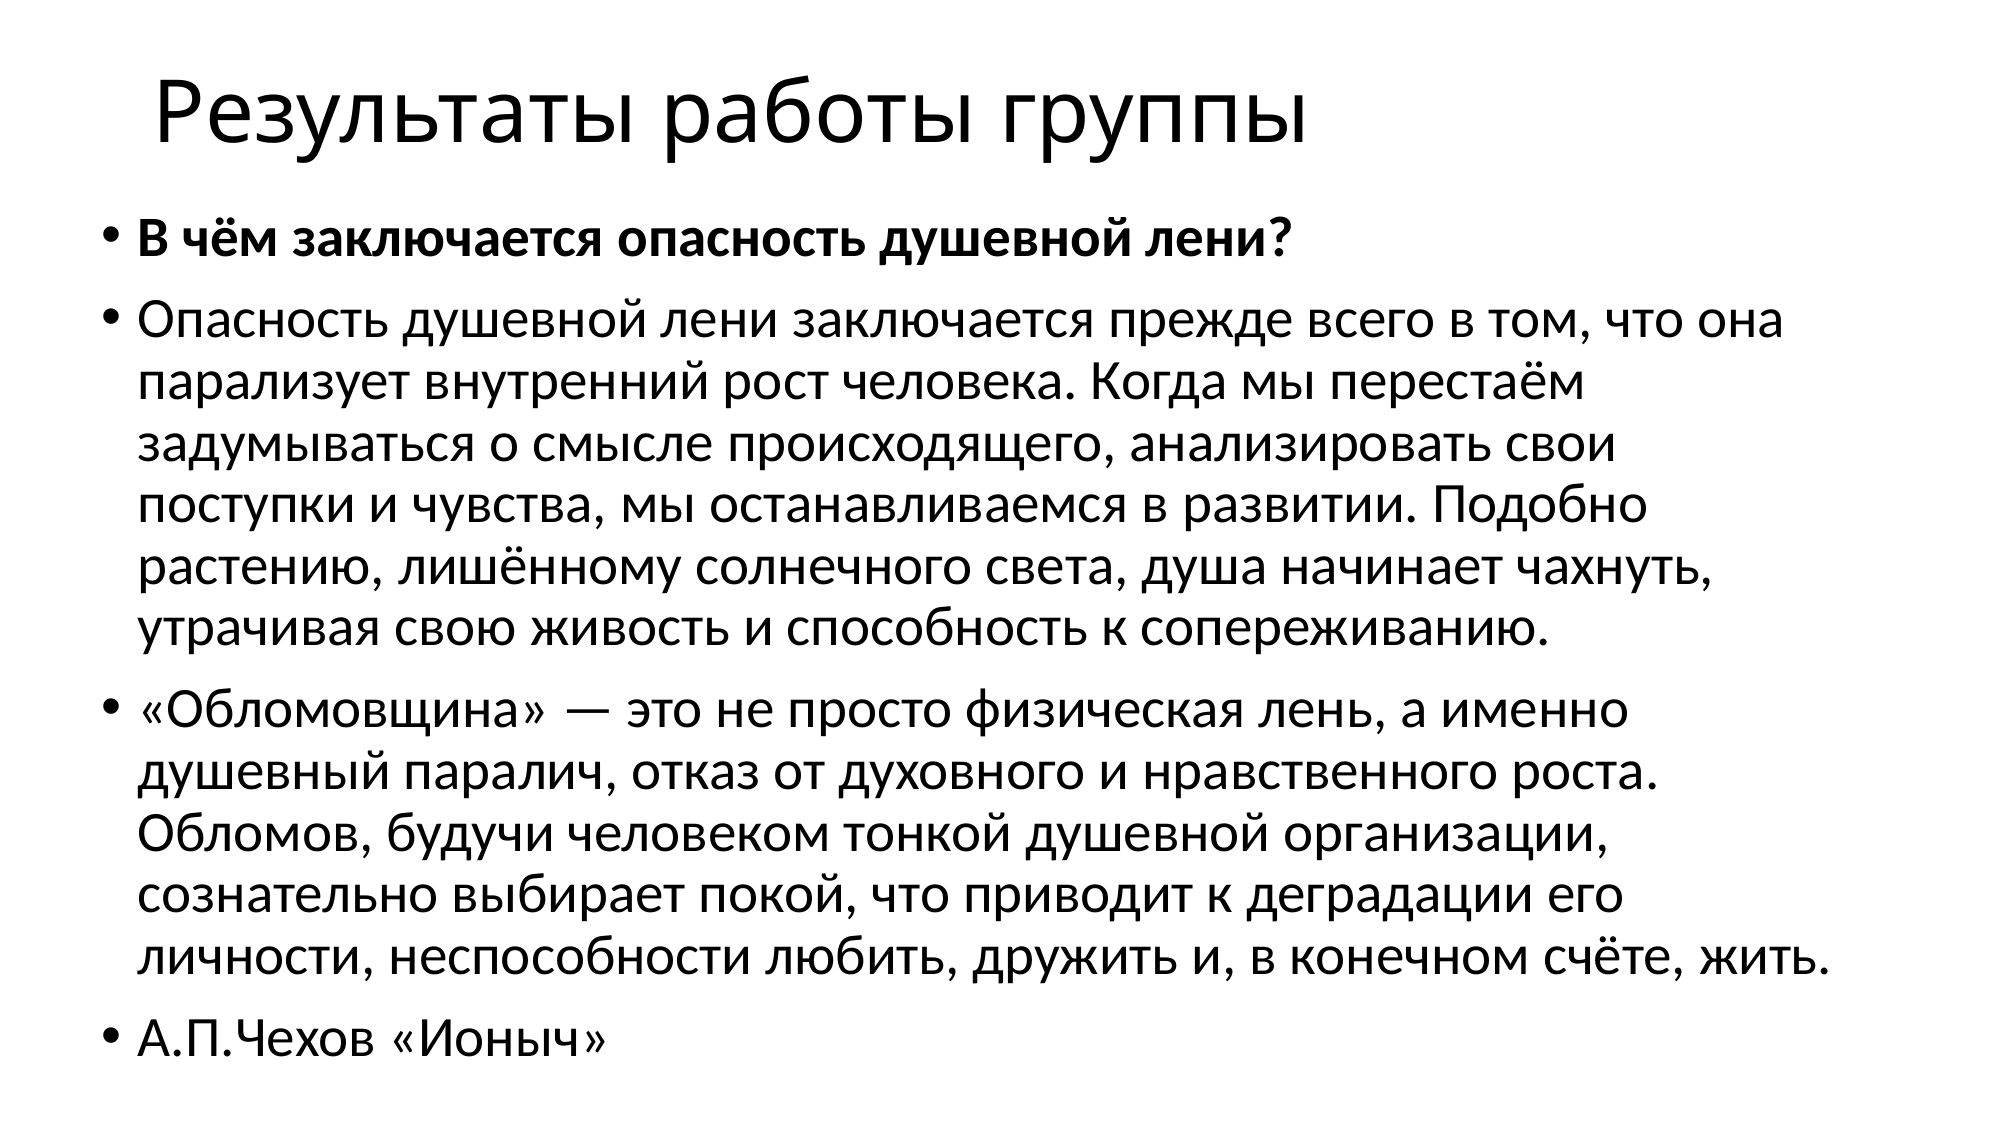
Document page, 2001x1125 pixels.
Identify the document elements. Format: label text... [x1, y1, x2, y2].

list В чём заключается опасность душевной лени? Опасность душевной лени заключается прежде всего в том, что она парализует внутренний рост человека. Когда мы перестаём задумываться о смысле происходящего, анализировать свои поступки и чувства, мы останавливаемся в развитии. Подобно растению, лишённому солнечного света, душа начинает чахнуть, утрачивая свою живость и способность к сопереживанию. «Обломовщина» — это не просто физическая лень, а именно душевный паралич, отказ от духовного и нравственного роста. Обломов, будучи человеком тонкой душевной организации, сознательно выбирает покой, что приводит к деградации его личности, неспособности любить, дружить и, в конечном счёте, жить. А.П.Чехов «Ионыч» [86, 199, 1863, 1100]
title Результаты работы группы [137, 59, 1863, 170]
